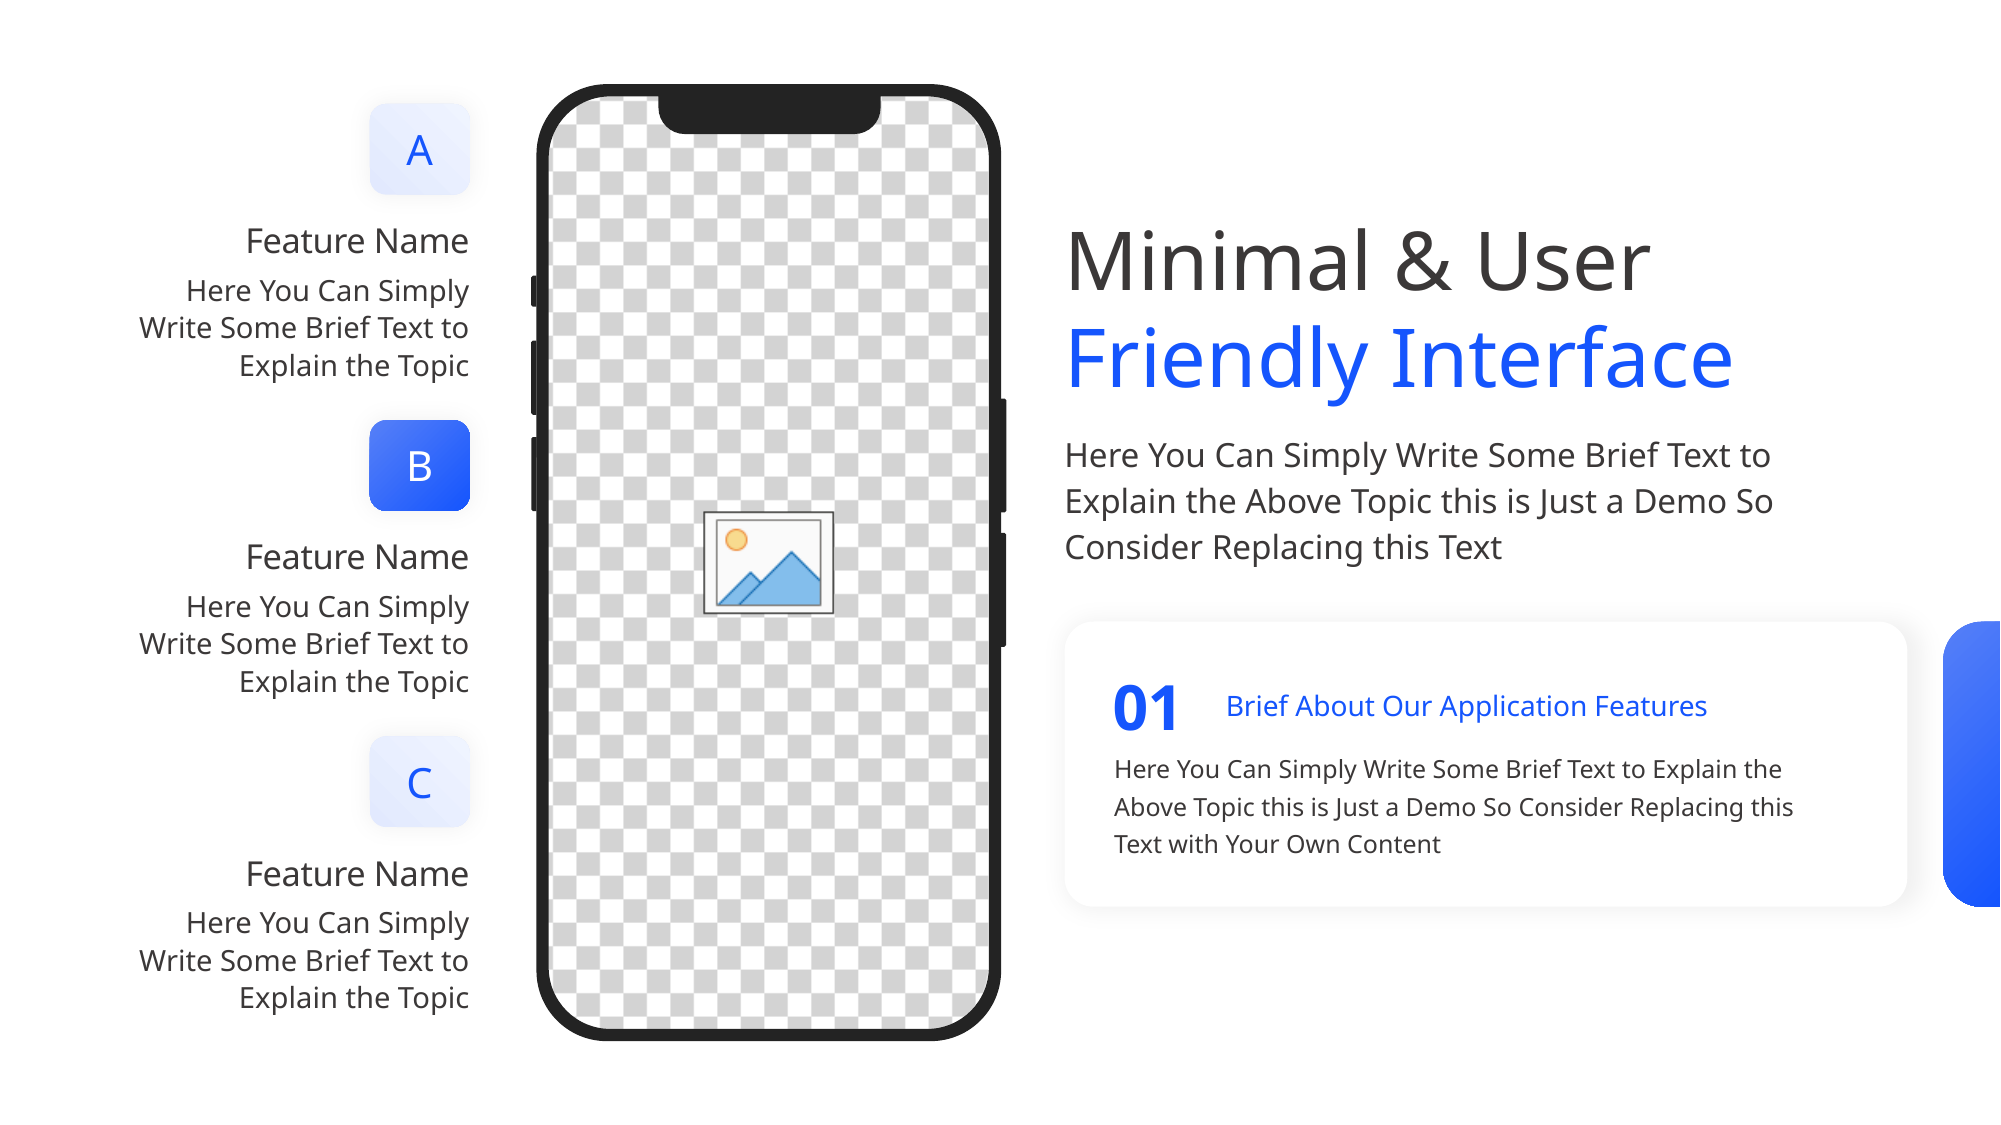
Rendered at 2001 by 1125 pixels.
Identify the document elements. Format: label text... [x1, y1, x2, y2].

text_box [369, 420, 470, 511]
text_box Here You Can Simply Write Some Brief Text to Explain the Topic [76, 578, 485, 706]
text_box Here You Can Simply Write Some Brief Text to Explain the Topic [76, 262, 485, 390]
text_box Feature Name [76, 844, 485, 894]
text_box Here You Can Simply Write Some Brief Text to Explain the Topic [76, 894, 485, 1022]
text_box [369, 103, 470, 195]
text_box C [391, 749, 448, 814]
text_box Here You Can Simply Write Some Brief Text to Explain the Above Topic this is Just a Demo So Consider Replacing this Text [1049, 420, 1876, 574]
text_box Minimal & User Friendly Interface [1049, 201, 1876, 412]
text_box Feature Name [76, 211, 485, 262]
text_box [369, 736, 470, 828]
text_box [1064, 621, 1908, 907]
text_box B [391, 432, 449, 498]
text_box A [391, 116, 448, 182]
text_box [531, 84, 1007, 1041]
text_box Feature Name [76, 528, 485, 578]
text_box [1943, 621, 2000, 907]
